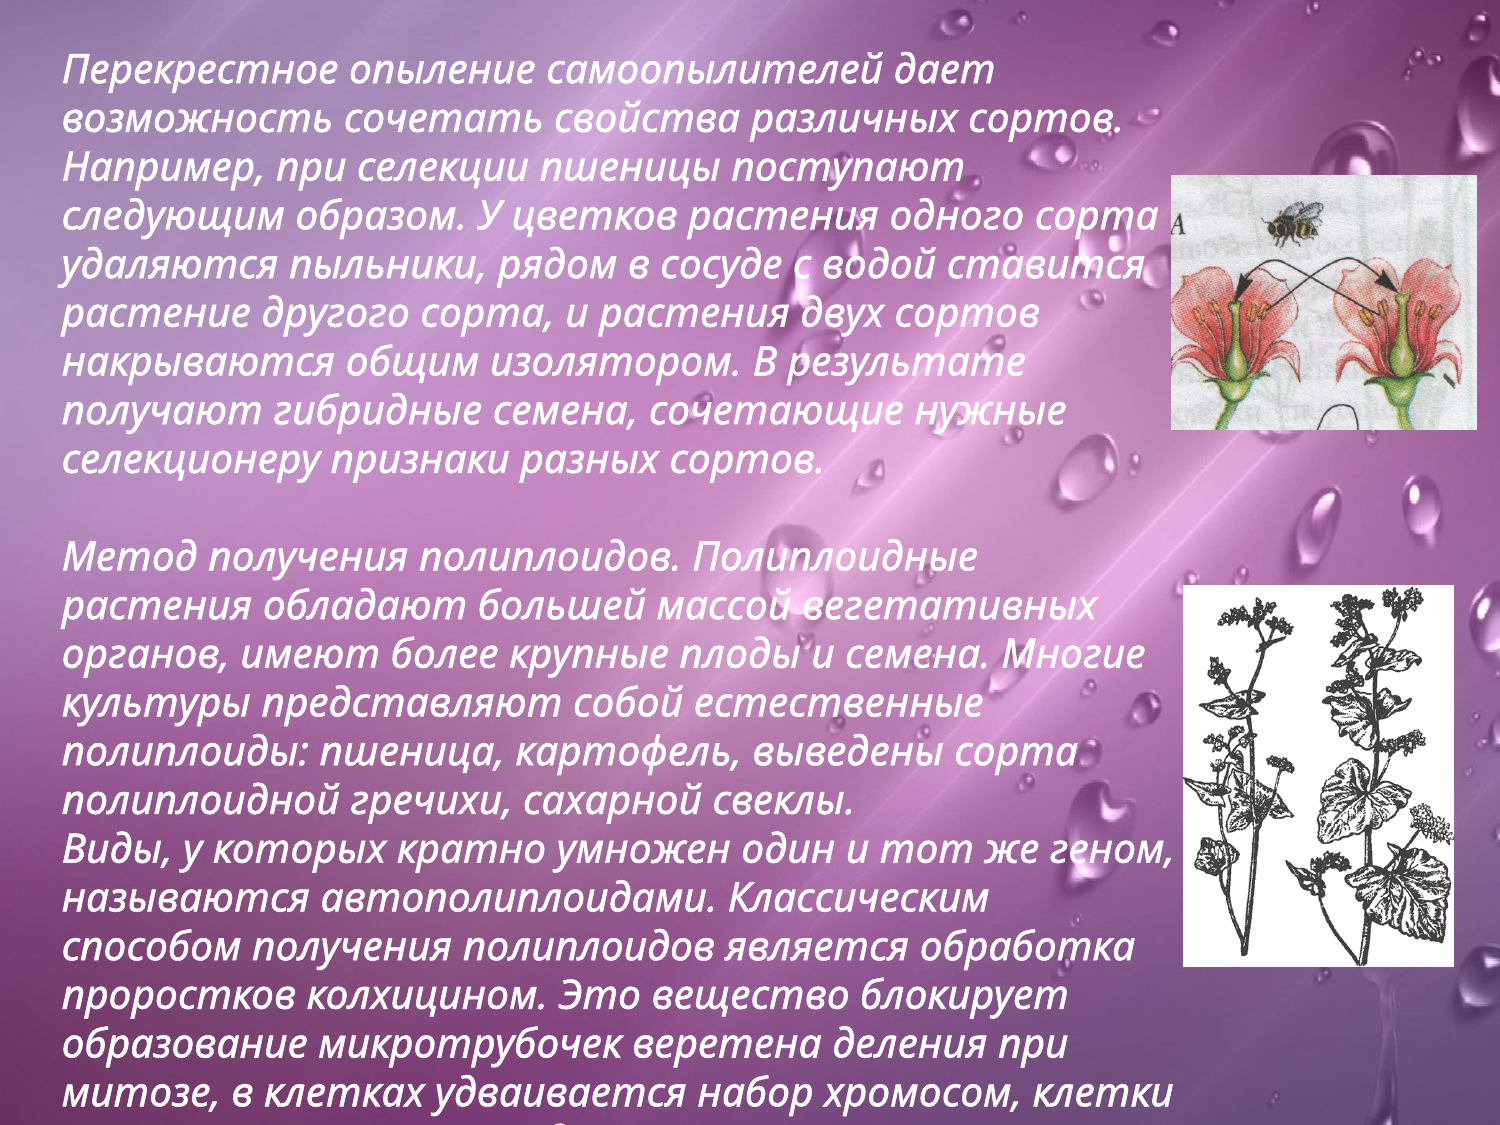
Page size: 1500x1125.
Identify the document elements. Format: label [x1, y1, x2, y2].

list [0, 0, 1500, 1125]
picture [1183, 585, 1454, 968]
picture [1171, 175, 1477, 431]
